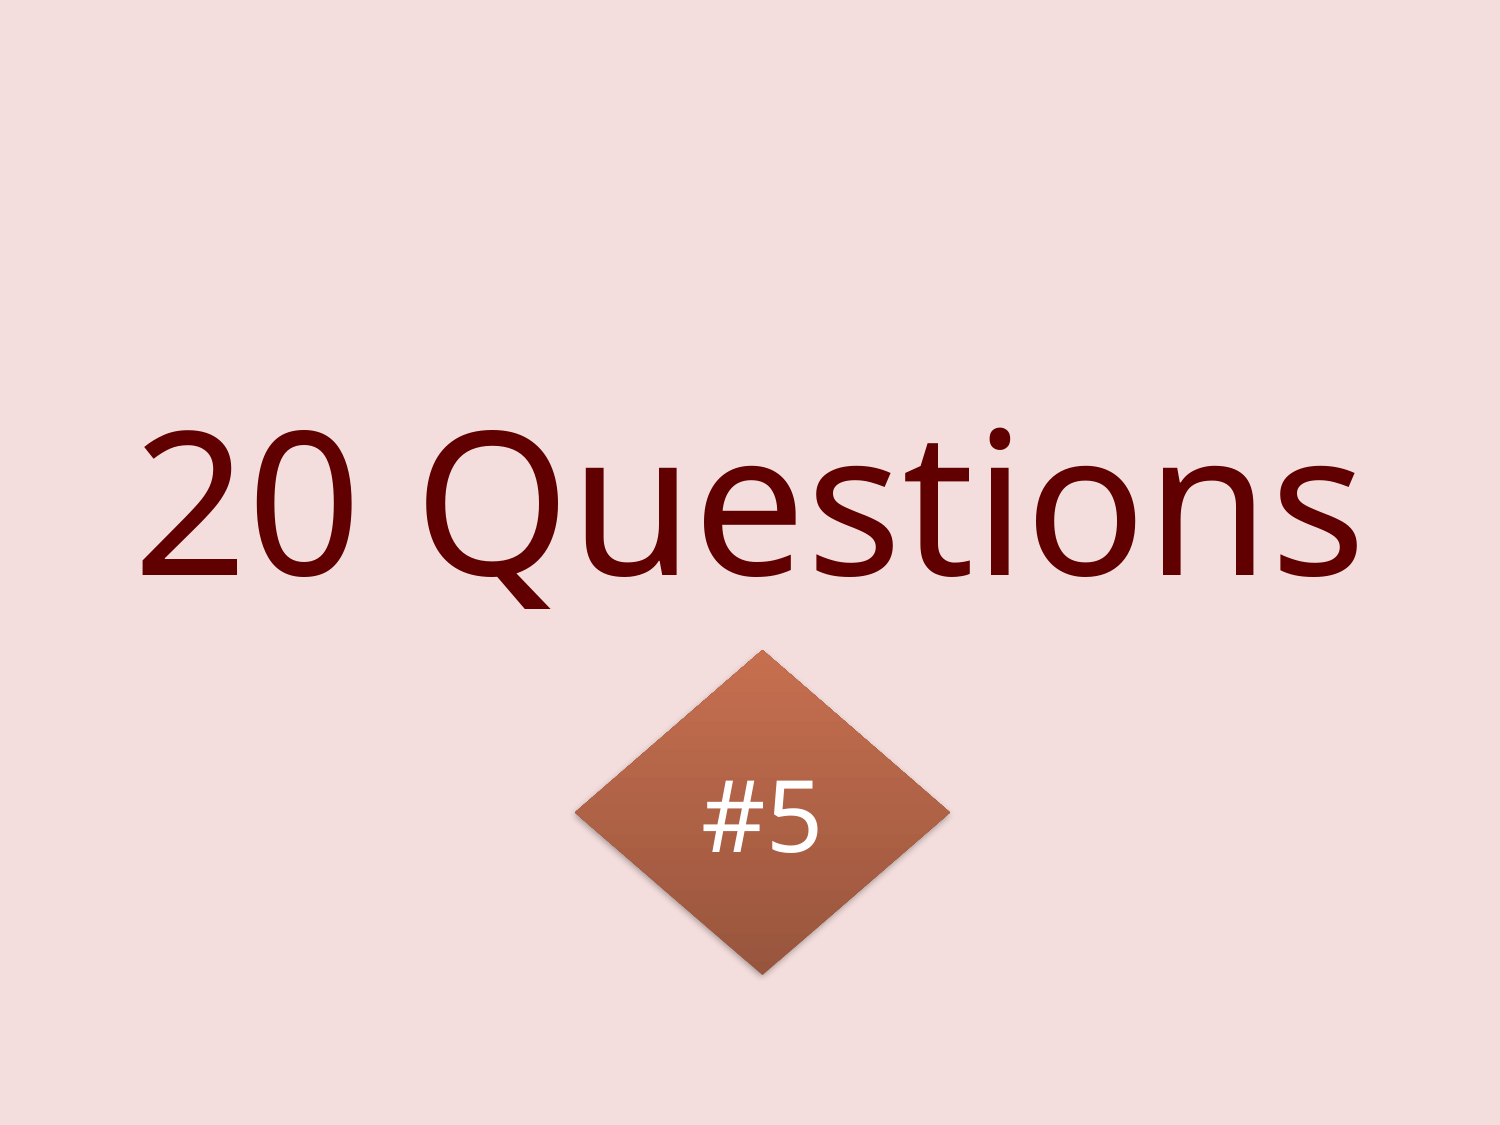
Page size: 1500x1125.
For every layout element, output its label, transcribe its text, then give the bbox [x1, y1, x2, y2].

title 20 Questions [112, 424, 1388, 667]
text_box #5 [574, 650, 950, 976]
